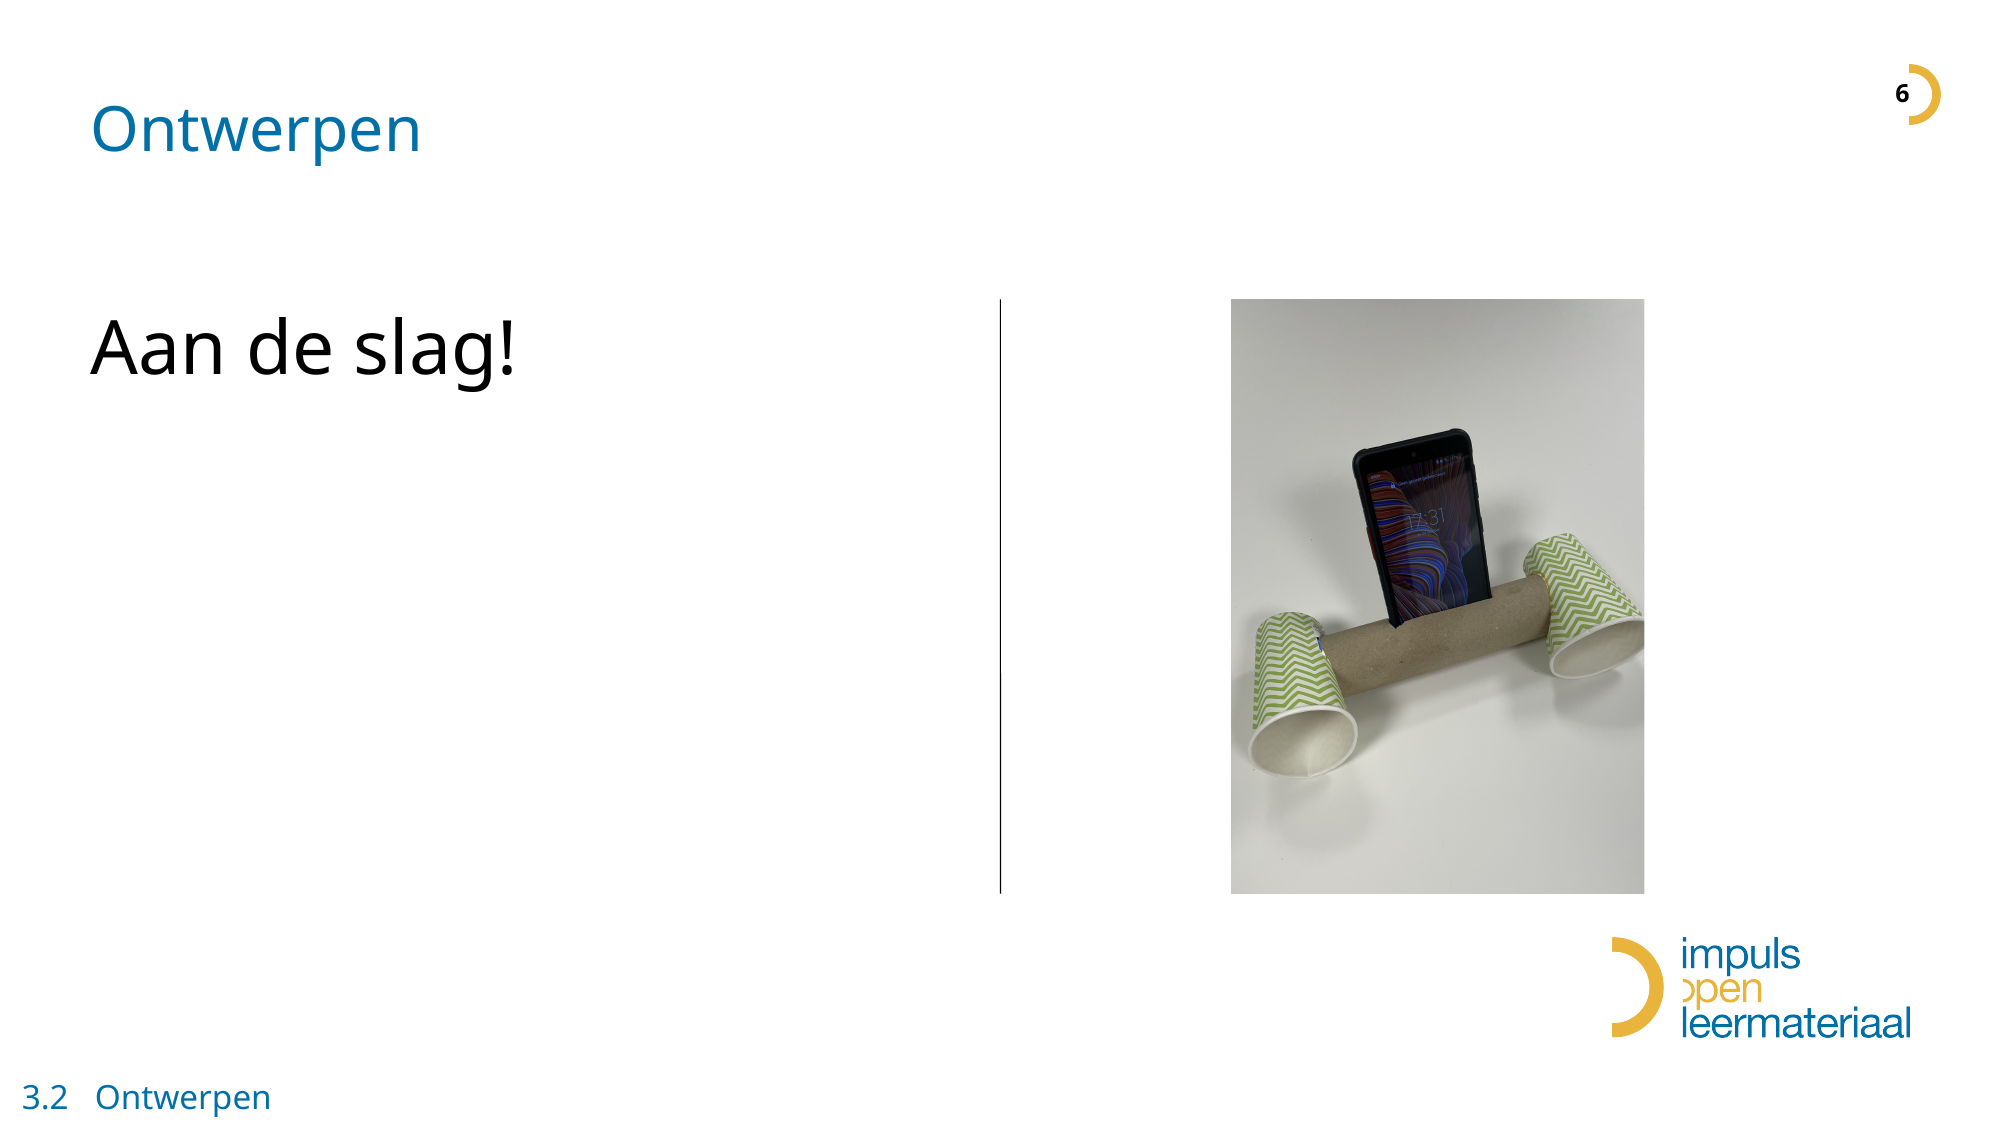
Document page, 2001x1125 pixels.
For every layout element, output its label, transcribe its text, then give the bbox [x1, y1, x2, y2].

picture [1717, 1018, 1727, 1023]
picture [1845, 1019, 1853, 1038]
picture [1766, 1018, 1775, 1038]
picture [1865, 1027, 1875, 1034]
picture [1695, 1018, 1705, 1023]
title Ontwerpen [90, 89, 1910, 247]
picture [1231, 299, 1645, 894]
picture [1612, 937, 1910, 1038]
picture [1694, 1028, 1716, 1038]
list Aan de slag! [90, 299, 971, 894]
picture [1787, 1027, 1797, 1034]
picture [1909, 64, 1941, 125]
picture [1752, 1018, 1761, 1038]
text_box 3.2 Ontwerpen [21, 1076, 348, 1116]
picture [1822, 1018, 1833, 1023]
picture [1887, 1027, 1897, 1034]
